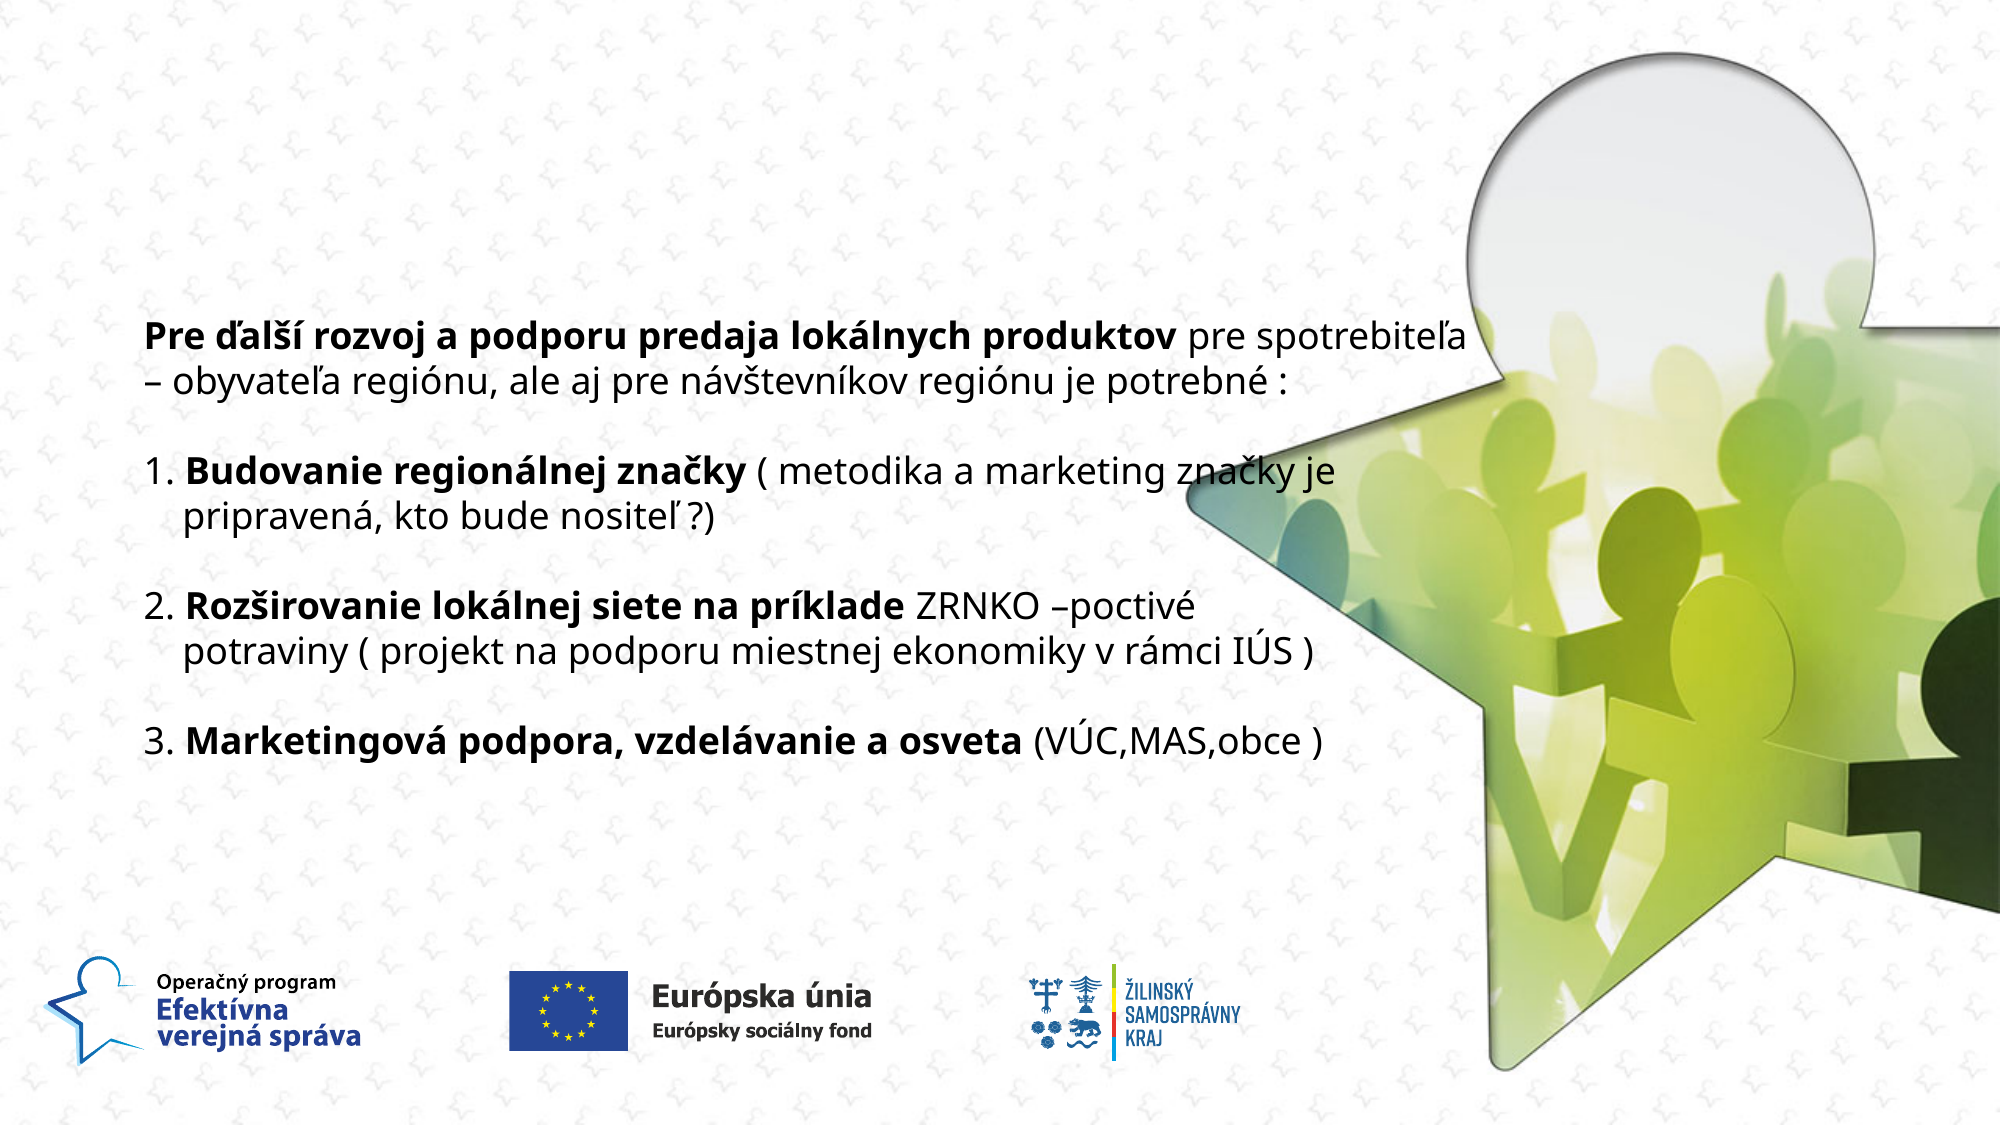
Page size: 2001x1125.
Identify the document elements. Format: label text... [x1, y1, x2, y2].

text_box Pre ďalší rozvoj a podporu predaja lokálnych produktov pre spotrebiteľa – obyvateľa regiónu, ale aj pre návštevníkov regiónu je potrebné : 1. Budovanie regionálnej značky ( metodika a marketing značky je pripravená, kto bude nositeľ ?) 2. Rozširovanie lokálnej siete na príklade ZRNKO –poctivé potraviny ( projekt na podporu miestnej ekonomiky v rámci IÚS ) 3. Marketingová podpora, vzdelávanie a osveta (VÚC,MAS,obce ) [128, 304, 1500, 815]
picture [0, 0, 2000, 1125]
